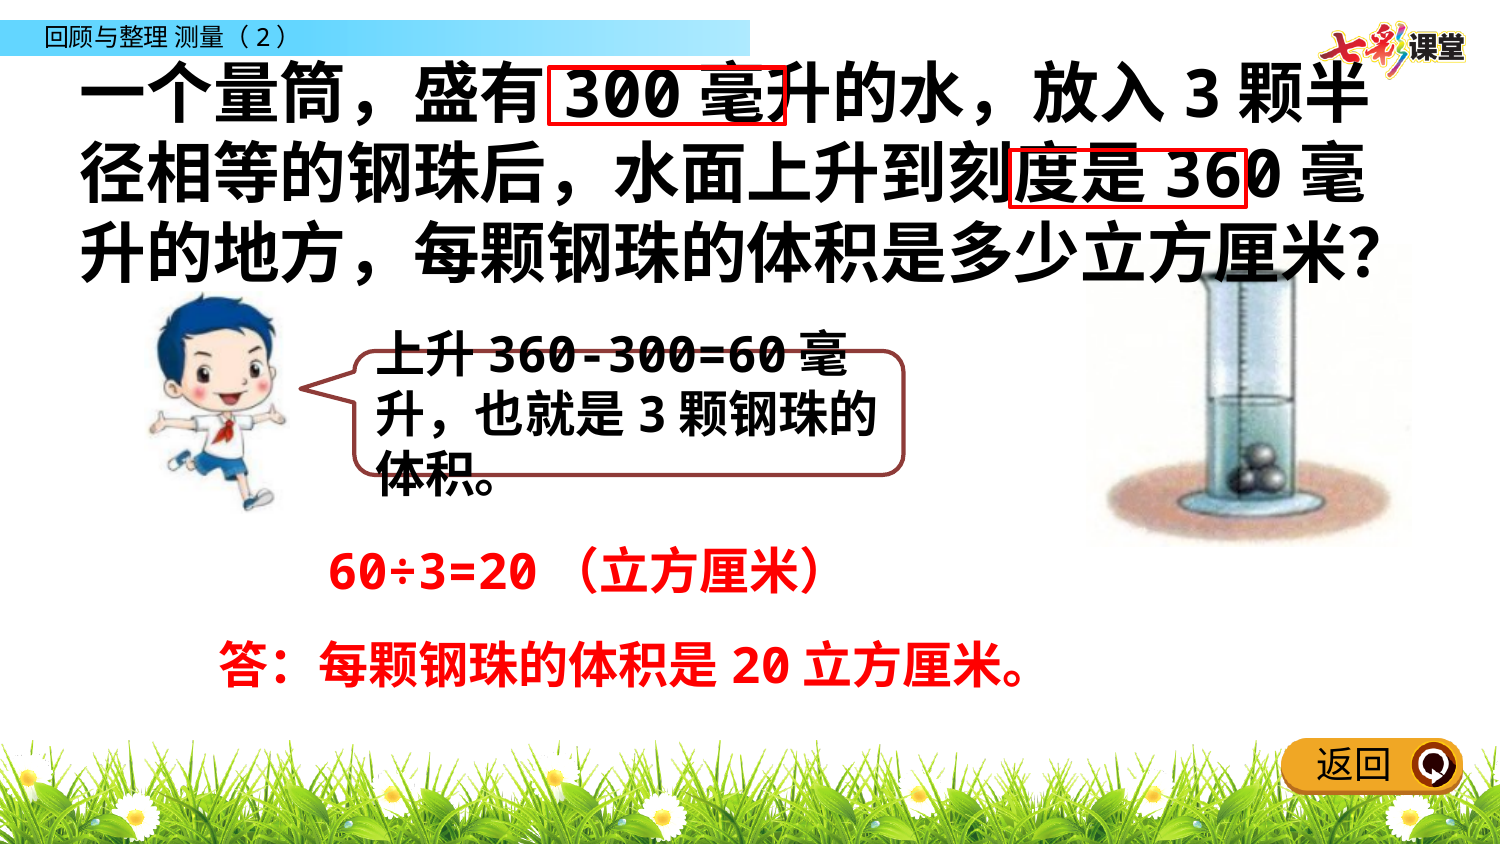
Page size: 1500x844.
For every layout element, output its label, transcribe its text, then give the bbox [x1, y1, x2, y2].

picture [144, 291, 290, 514]
text_box [1008, 148, 1248, 209]
text_box 上升360-300=60毫升，也就是3颗钢珠的体积。 [298, 348, 906, 478]
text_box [1281, 733, 1464, 795]
picture [0, 740, 1500, 844]
text_box 答：每颗钢珠的体积是20立方厘米。 [203, 626, 1211, 706]
picture [1086, 244, 1412, 547]
text_box [547, 65, 787, 126]
picture [1316, 20, 1468, 80]
text_box 60÷3=20（立方厘米） [312, 532, 919, 611]
text_box 一个量筒，盛有300毫升的水，放入3颗半径相等的钢珠后，水面上升到刻度是360毫升的地方，每颗钢珠的体积是多少立方厘米？ [64, 43, 1436, 207]
